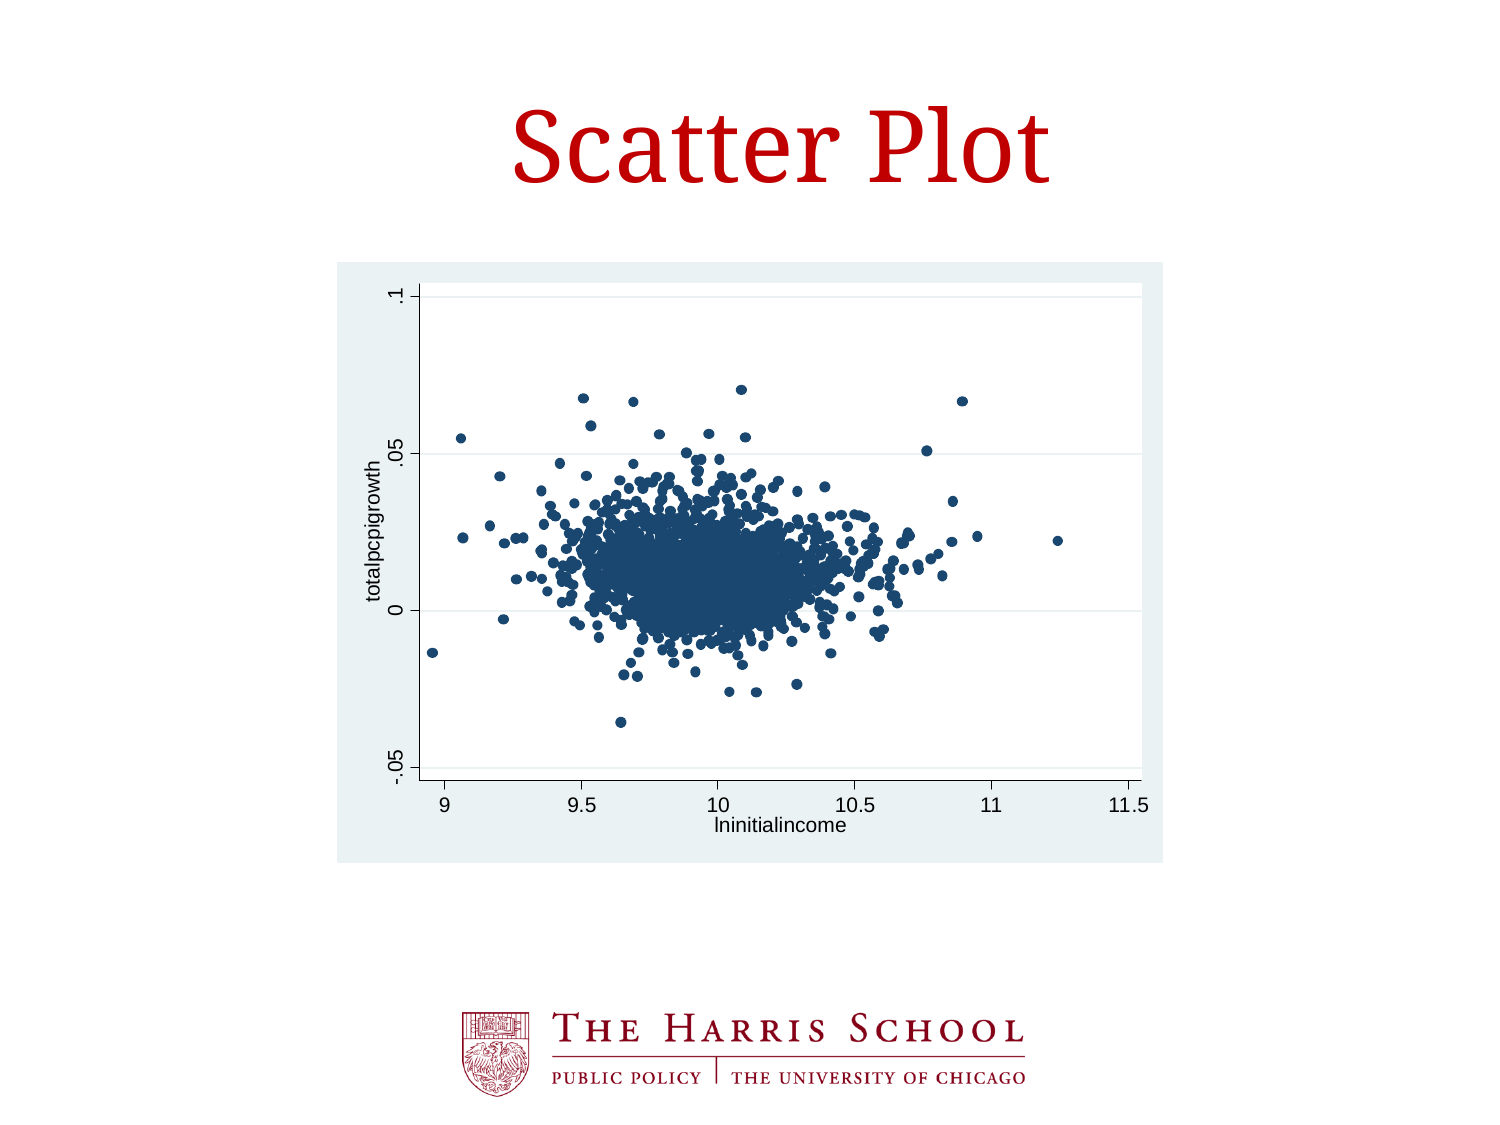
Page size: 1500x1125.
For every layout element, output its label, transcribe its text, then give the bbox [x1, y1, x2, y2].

text_box Scatter Plot [112, 75, 1450, 210]
picture [330, 255, 1170, 870]
picture [462, 1012, 1026, 1097]
